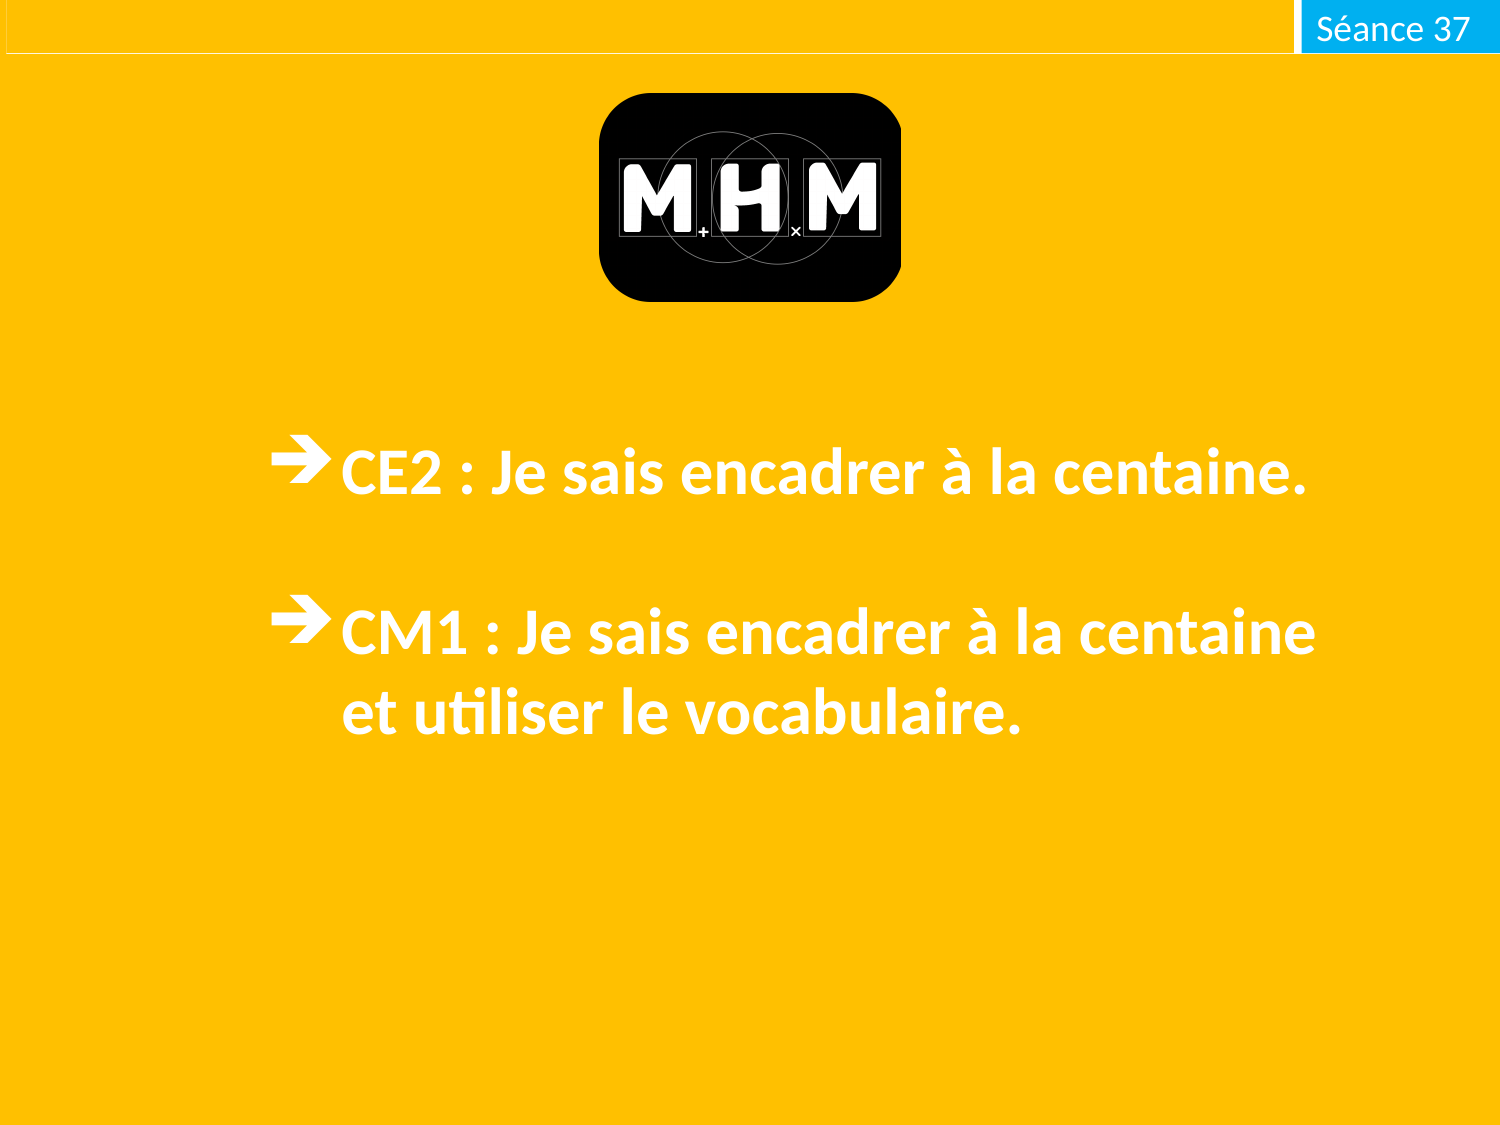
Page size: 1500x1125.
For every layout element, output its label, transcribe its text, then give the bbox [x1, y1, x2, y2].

text_box [0, 52, 1500, 1125]
picture [599, 93, 901, 302]
text_box CE2 : Je sais encadrer à la centaine. CM1 : Je sais encadrer à la centaine et utiliser le vocabulaire. [251, 350, 1335, 756]
